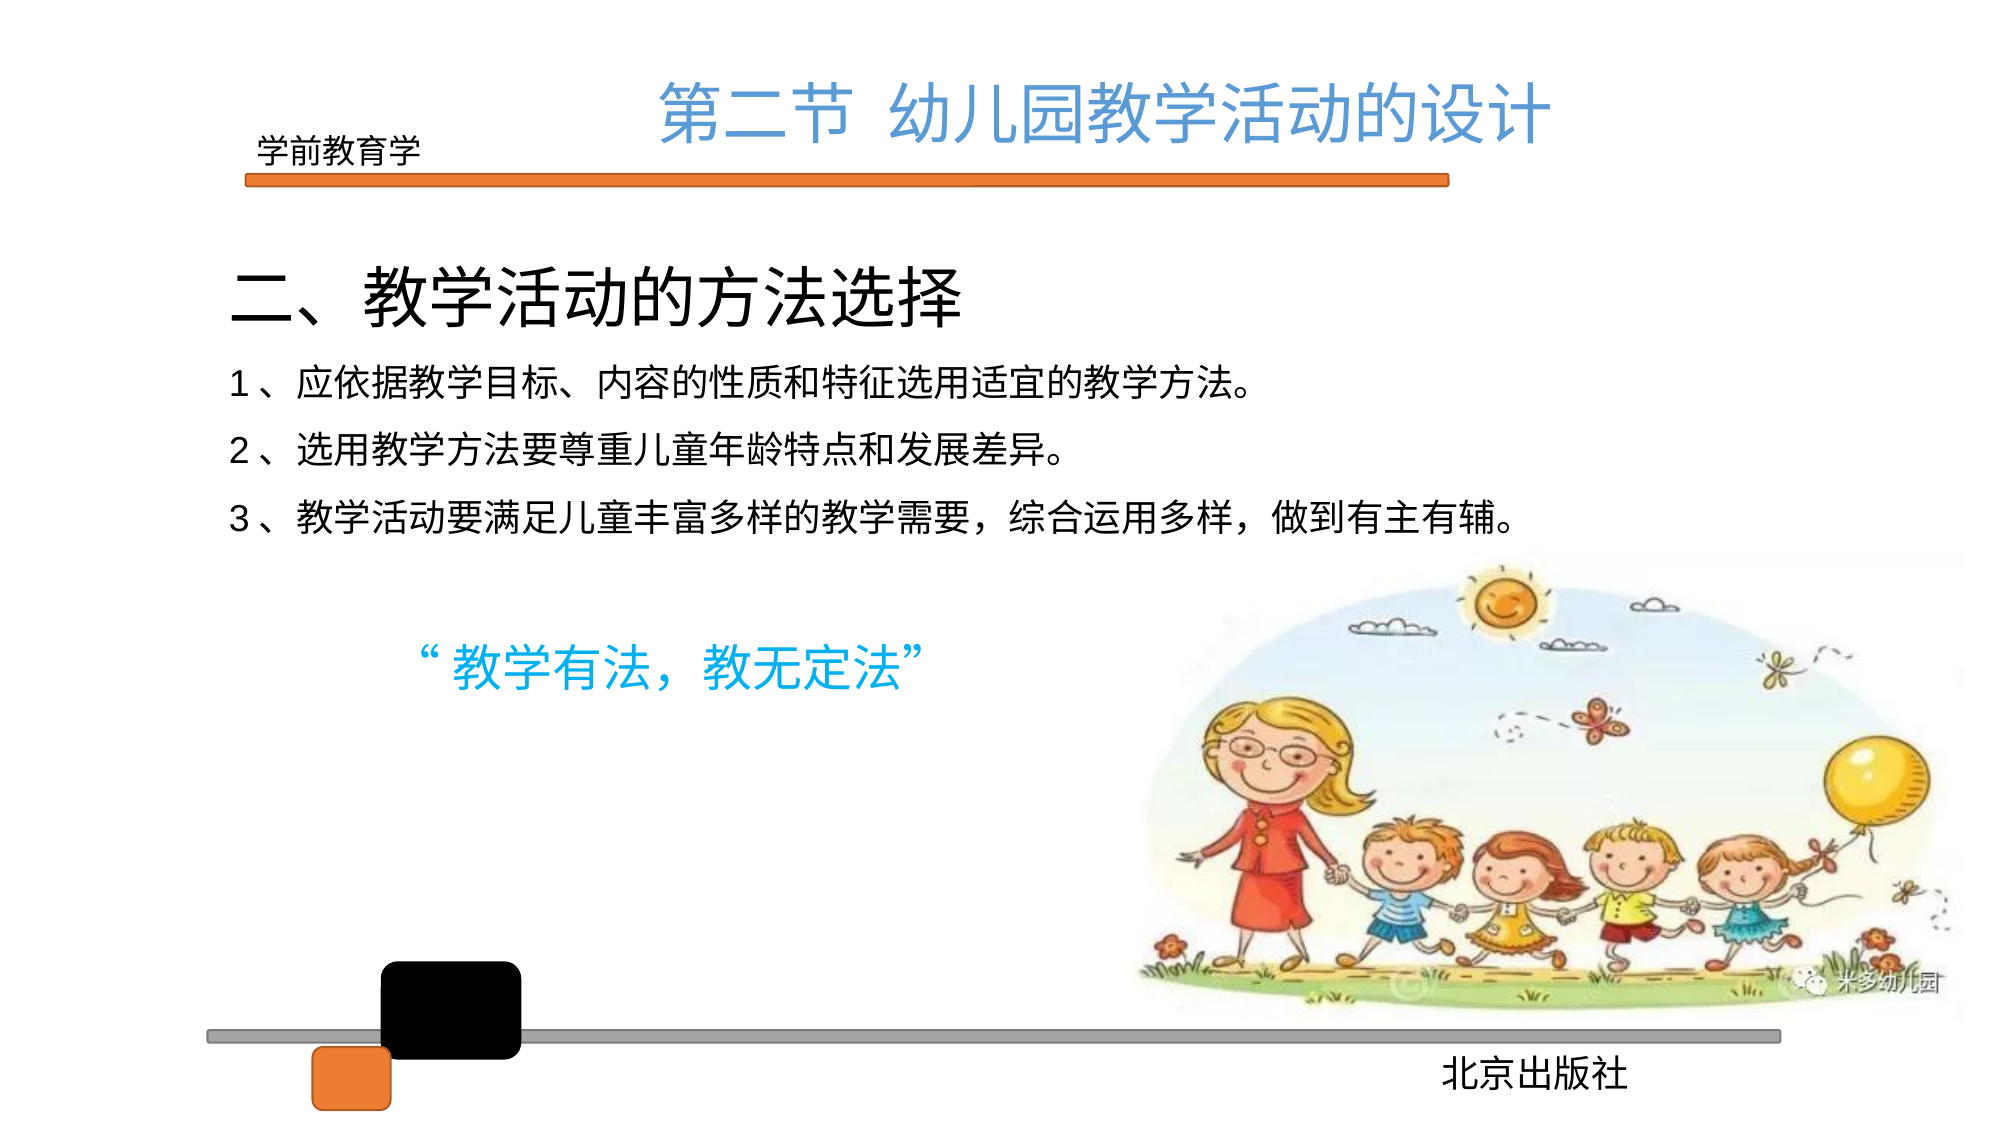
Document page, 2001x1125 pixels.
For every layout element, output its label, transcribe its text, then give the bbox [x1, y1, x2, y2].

text_box 第二节 幼儿园教学活动的设计 [641, 64, 1569, 160]
text_box 二、教学活动的方法选择 1、应依据教学目标、内容的性质和特征选用适宜的教学方法。 2、选用教学方法要尊重儿童年龄特点和发展差异。 3、教学活动要满足儿童丰富多样的教学需要，综合运用多样，做到有主有辅。 “教学有法，教无定法” [214, 208, 1771, 824]
picture [1122, 550, 1965, 1020]
